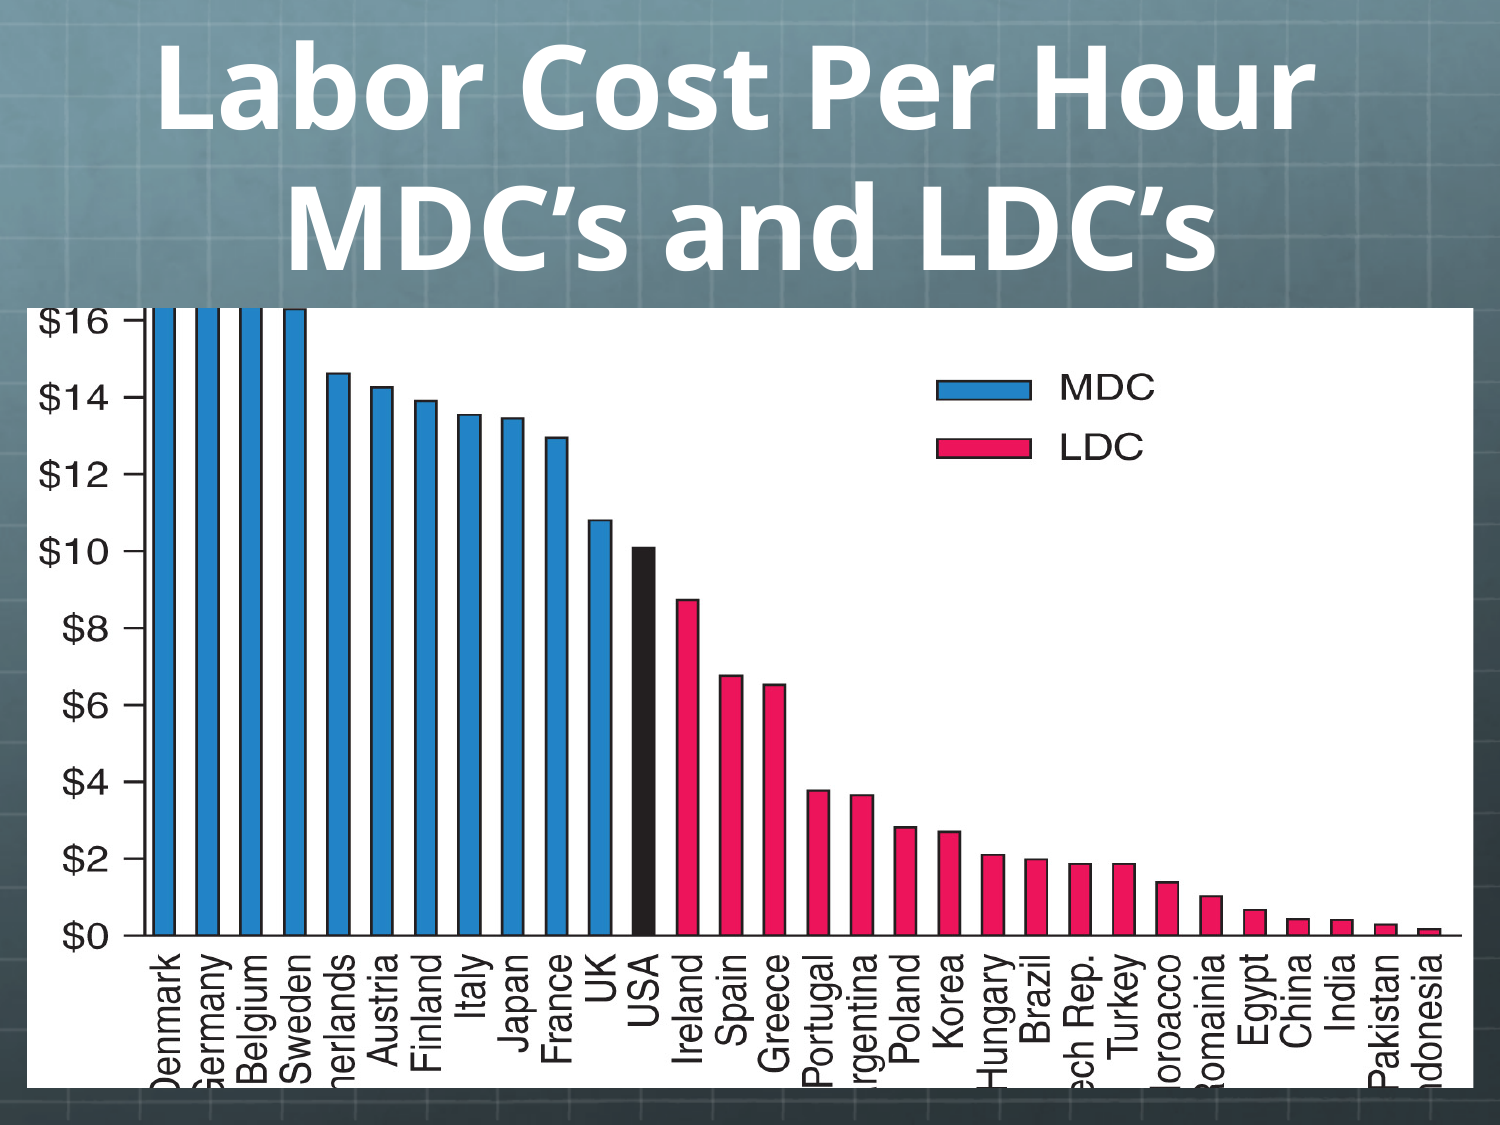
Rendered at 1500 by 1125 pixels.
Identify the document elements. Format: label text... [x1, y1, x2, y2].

picture [0, 0, 1500, 1125]
title Labor Cost Per Hour MDC’s and LDC’s [27, 17, 1474, 289]
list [26, 308, 1474, 1088]
